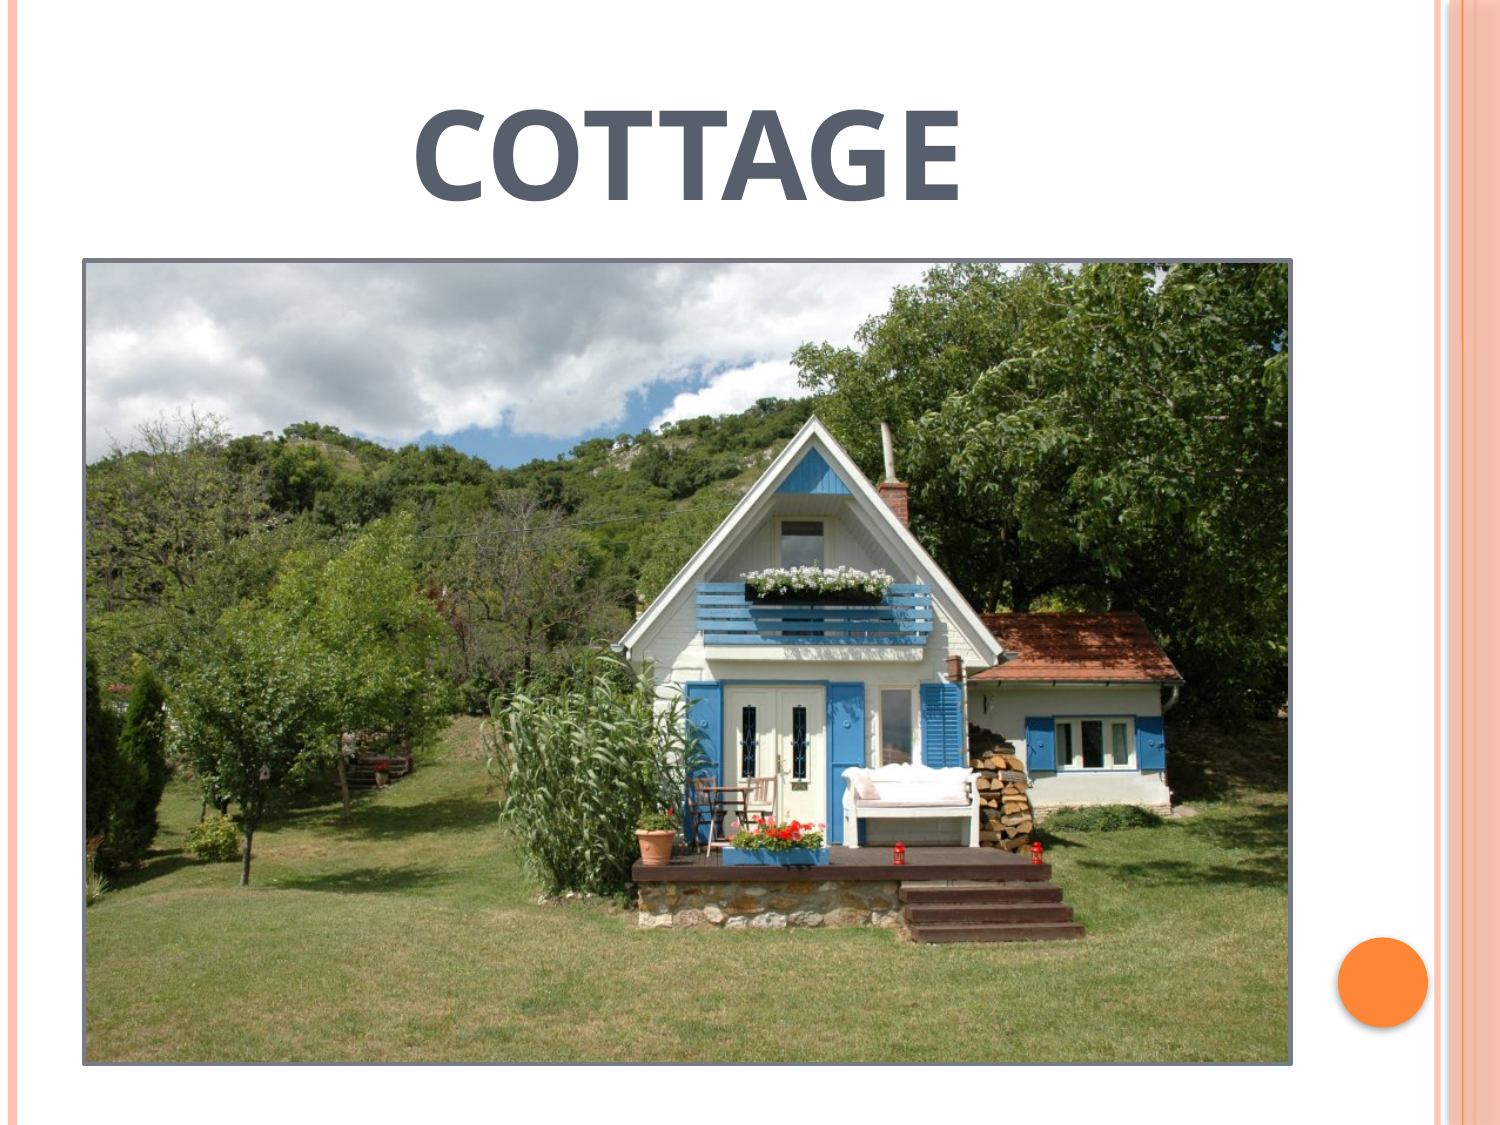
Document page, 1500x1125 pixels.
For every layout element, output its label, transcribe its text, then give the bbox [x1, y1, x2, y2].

title Cottage [75, 45, 1300, 233]
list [85, 261, 1289, 1063]
